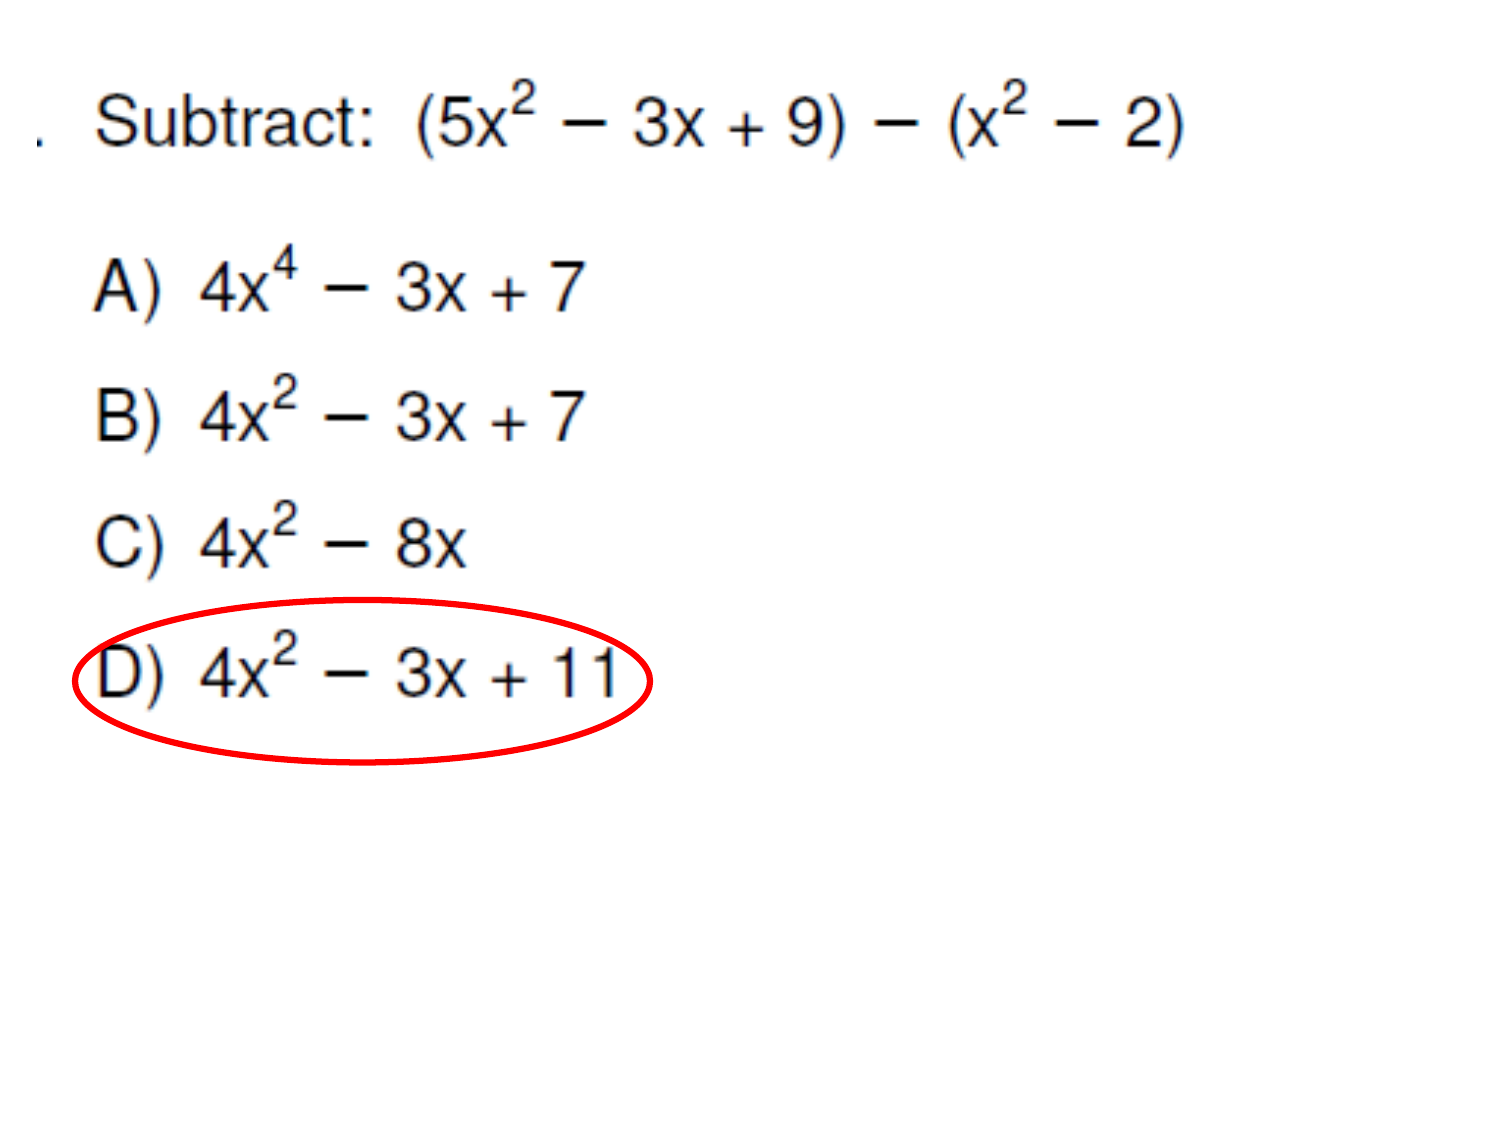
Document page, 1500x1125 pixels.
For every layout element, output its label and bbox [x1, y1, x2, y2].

picture [37, 62, 1365, 813]
